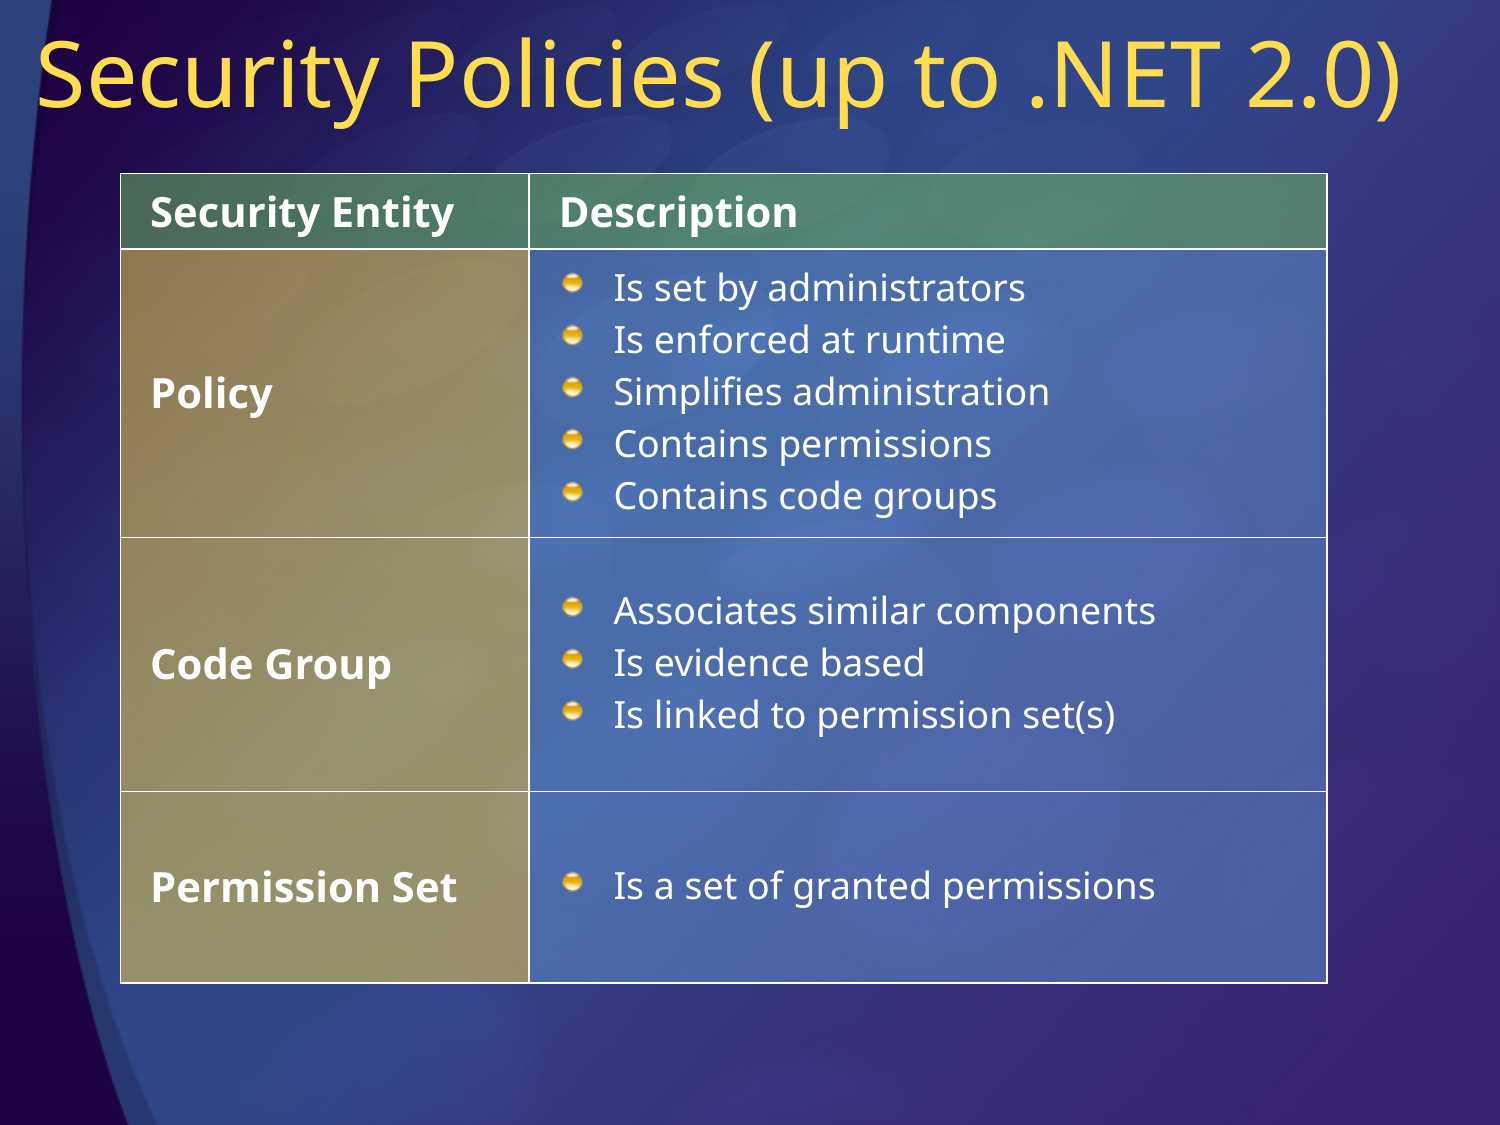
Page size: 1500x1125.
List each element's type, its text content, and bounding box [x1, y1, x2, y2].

picture [0, 0, 1500, 1125]
table_header Description [530, 174, 1326, 248]
table_cell Code Group [121, 538, 528, 791]
table_cell Policy [121, 250, 528, 537]
table_header Security Entity [121, 174, 528, 248]
table_cell Permission Set [121, 792, 528, 982]
table_cell Is a set of granted permissions [530, 792, 1326, 982]
table_cell Associates similar components Is evidence based Is linked to permission set(s) [530, 538, 1326, 791]
title Security Policies (up to .NET 2.0) [20, 20, 1477, 136]
table_cell Is set by administrators Is enforced at runtime Simplifies administration Contains permissions Contains code groups [530, 250, 1326, 537]
